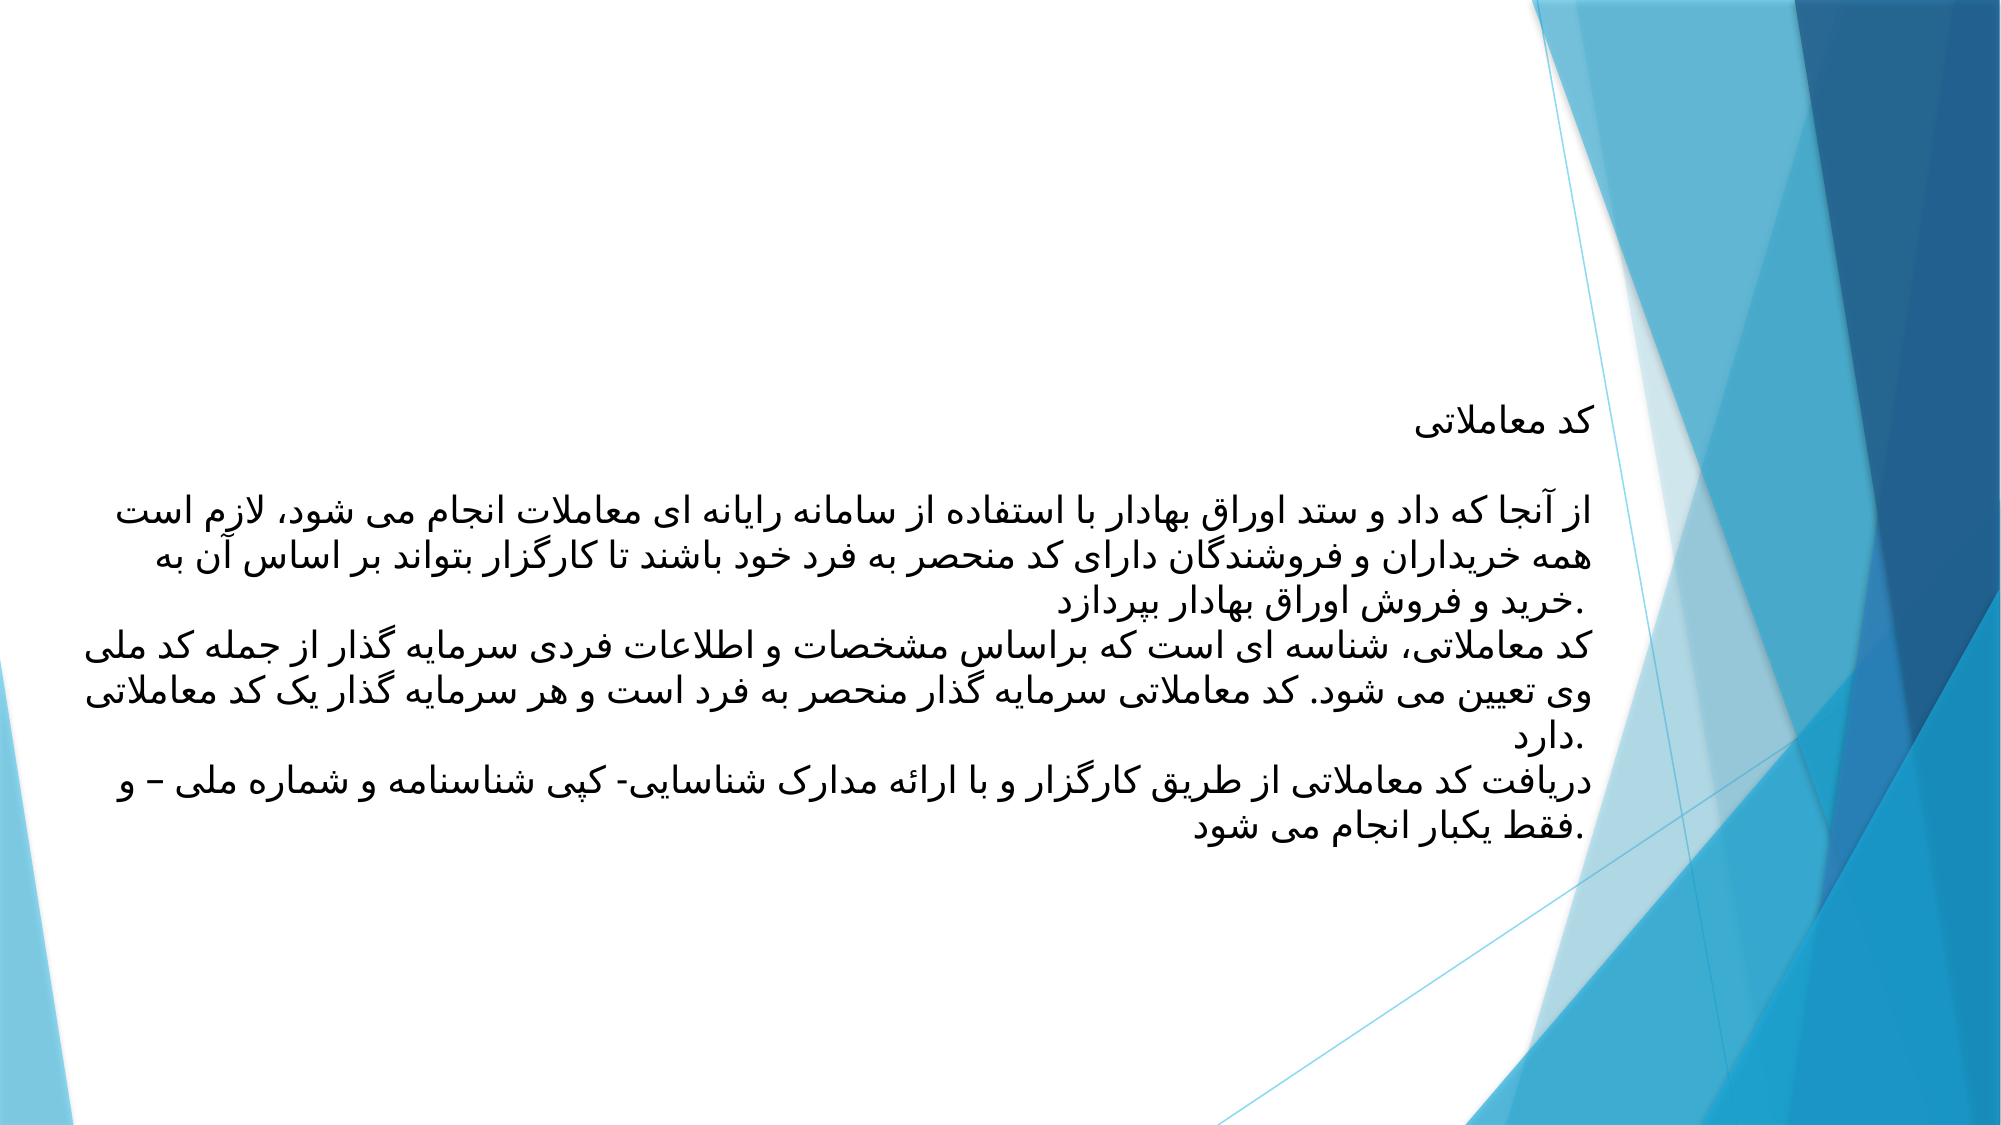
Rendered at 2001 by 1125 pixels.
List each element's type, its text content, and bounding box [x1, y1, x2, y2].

text_box کد معاملاتی از آنجا که داد و ستد اوراق بهادار با استفاده از سامانه رایانه ای معاملات انجام می شود، لازم است همه خریداران و فروشندگان دارای کد منحصر به فرد خود باشند تا کارگزار بتواند بر اساس آن به خرید و فروش اوراق بهادار بپردازد. کد معاملاتی، شناسه ای است که براساس مشخصات و اطلاعات فردی سرمایه گذار از جمله کد ملی وی تعیین می شود. کد معاملاتی سرمایه گذار منحصر به فرد است و هر سرمایه گذار یک کد معاملاتی دارد. دریافت کد معاملاتی از طریق کارگزار و با ارائه مدارک شناسایی- کپی شناسنامه و شماره ملی – و فقط یکبار انجام می شود. [65, 388, 1610, 854]
